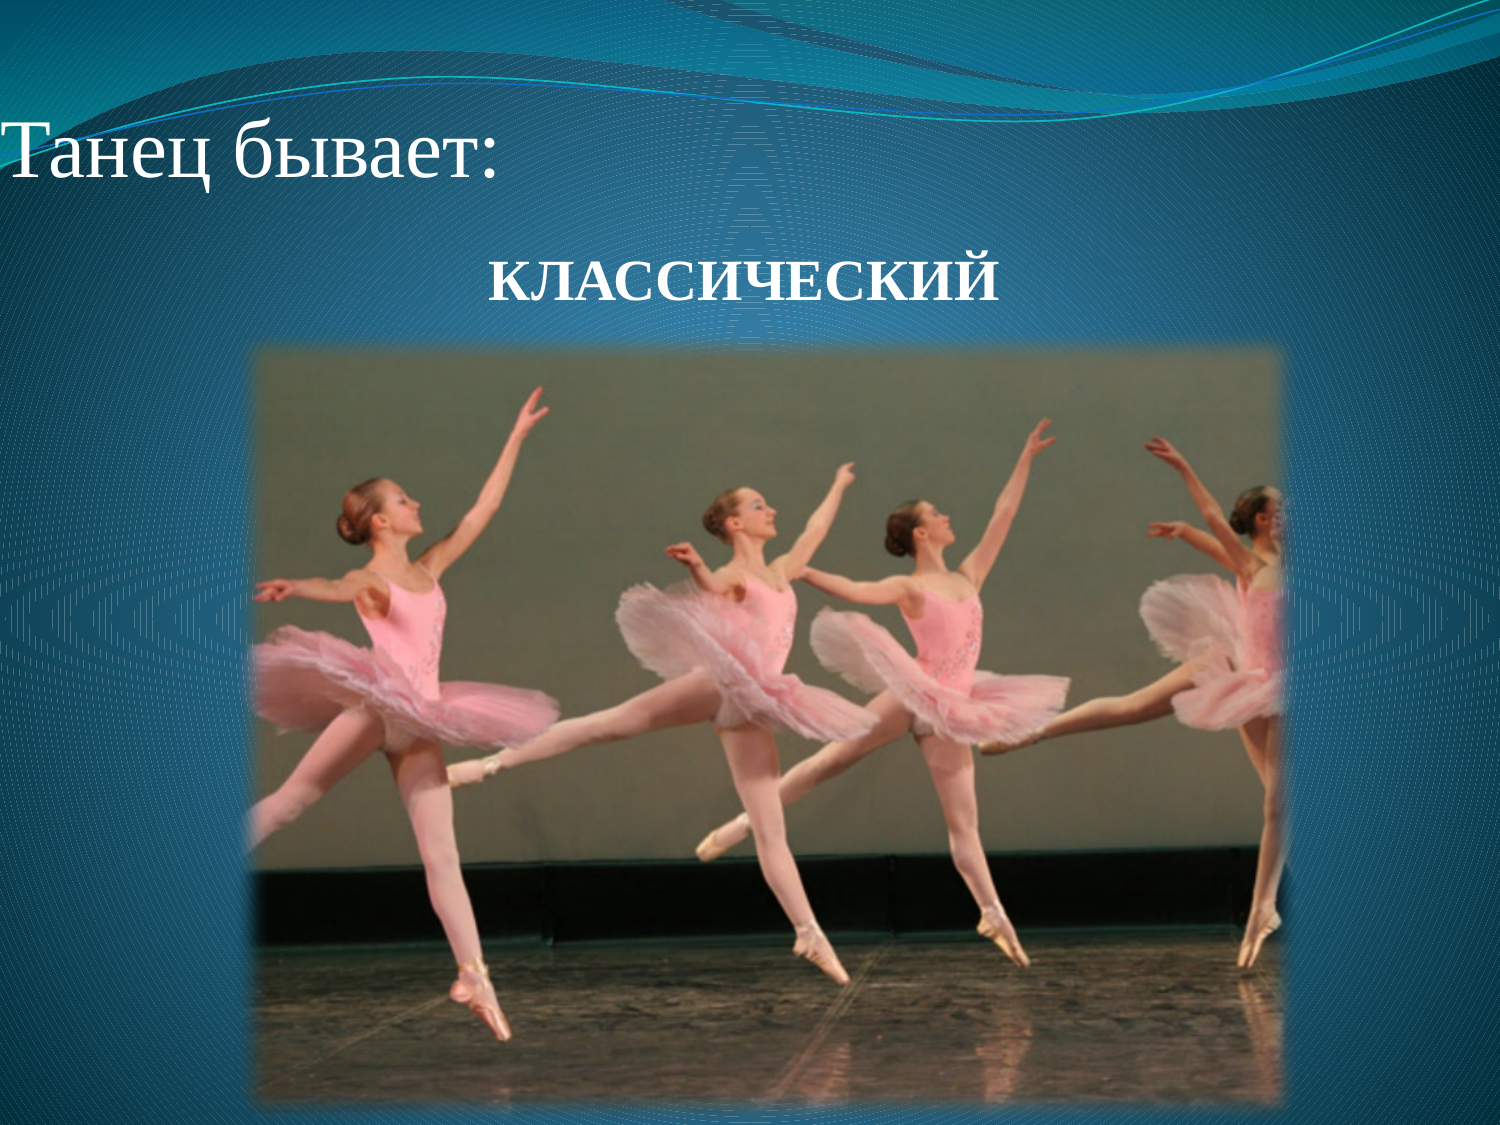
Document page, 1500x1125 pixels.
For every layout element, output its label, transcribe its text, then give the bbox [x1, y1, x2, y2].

text_box КЛАССИЧЕСКИЙ [70, 234, 1418, 320]
title Танец бывает: [0, 54, 1500, 195]
picture [234, 327, 1301, 1125]
